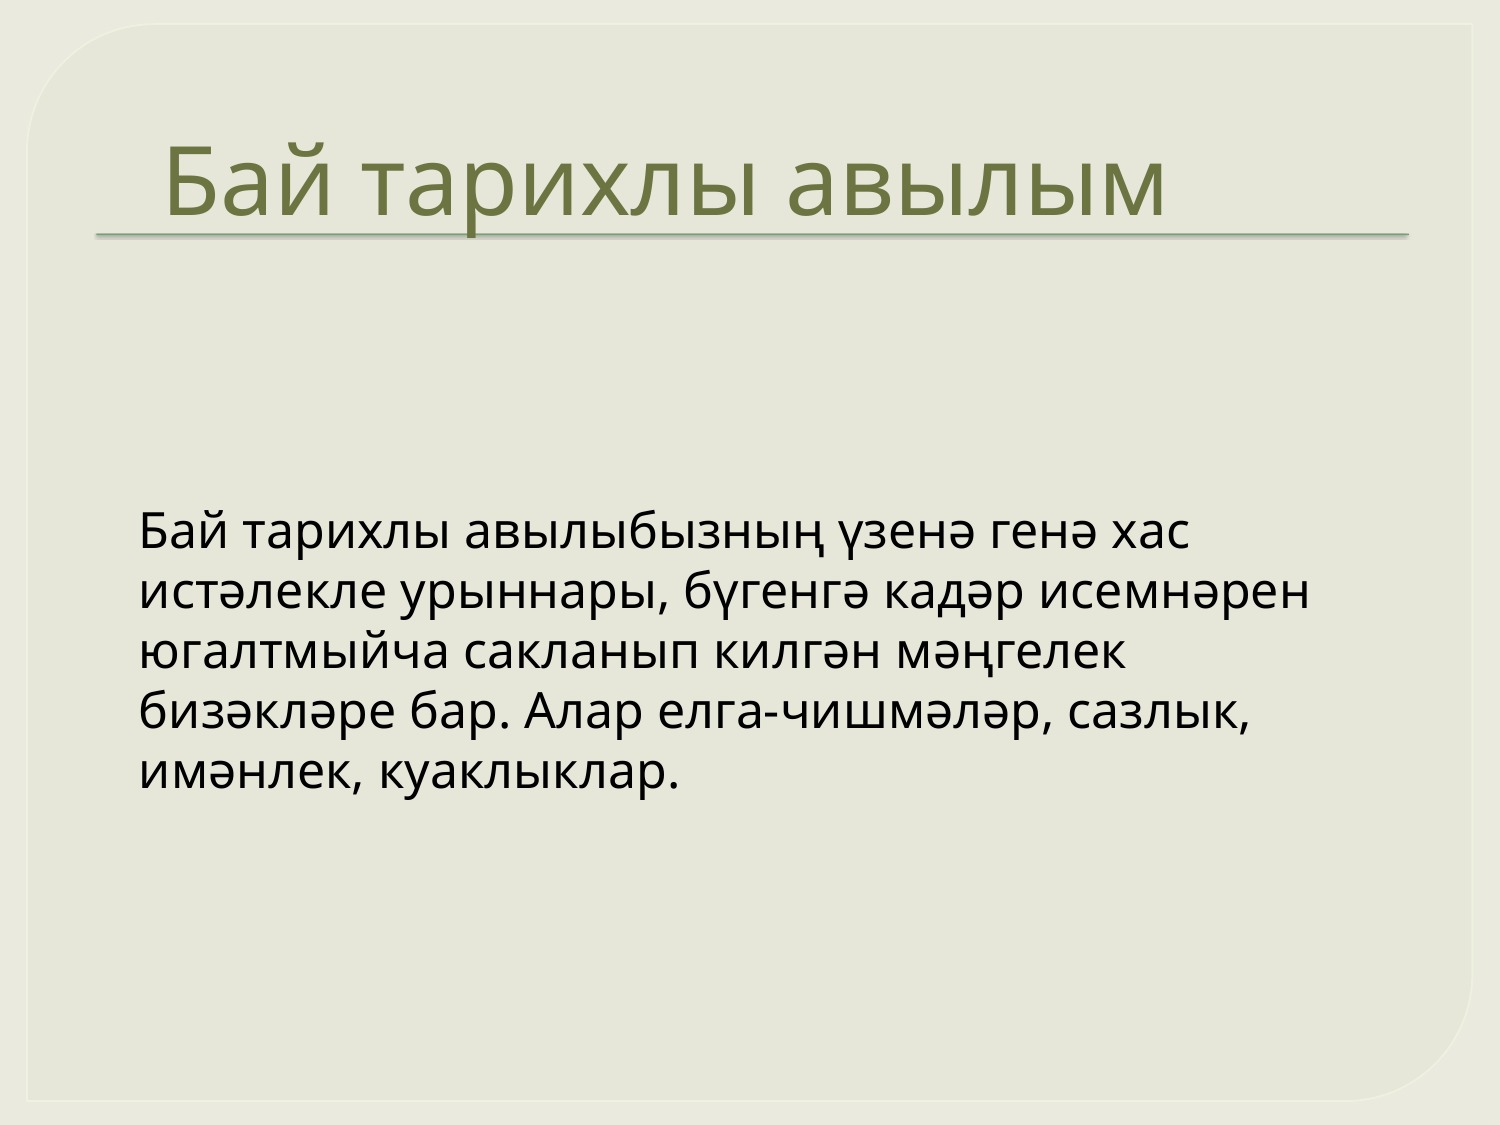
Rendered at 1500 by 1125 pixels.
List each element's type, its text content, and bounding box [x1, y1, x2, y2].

title Бай тарихлы авылым [76, 54, 1211, 243]
text_box Бай тарихлы авылыбызның үзенә генә хас истәлекле урыннары, бүгенгә кадәр исемнәрен югалтмыйча сакланып килгән мәңгелек бизәкләре бар. Алар елга-чишмәләр, сазлык, имәнлек, куаклыклар. [123, 491, 1365, 807]
